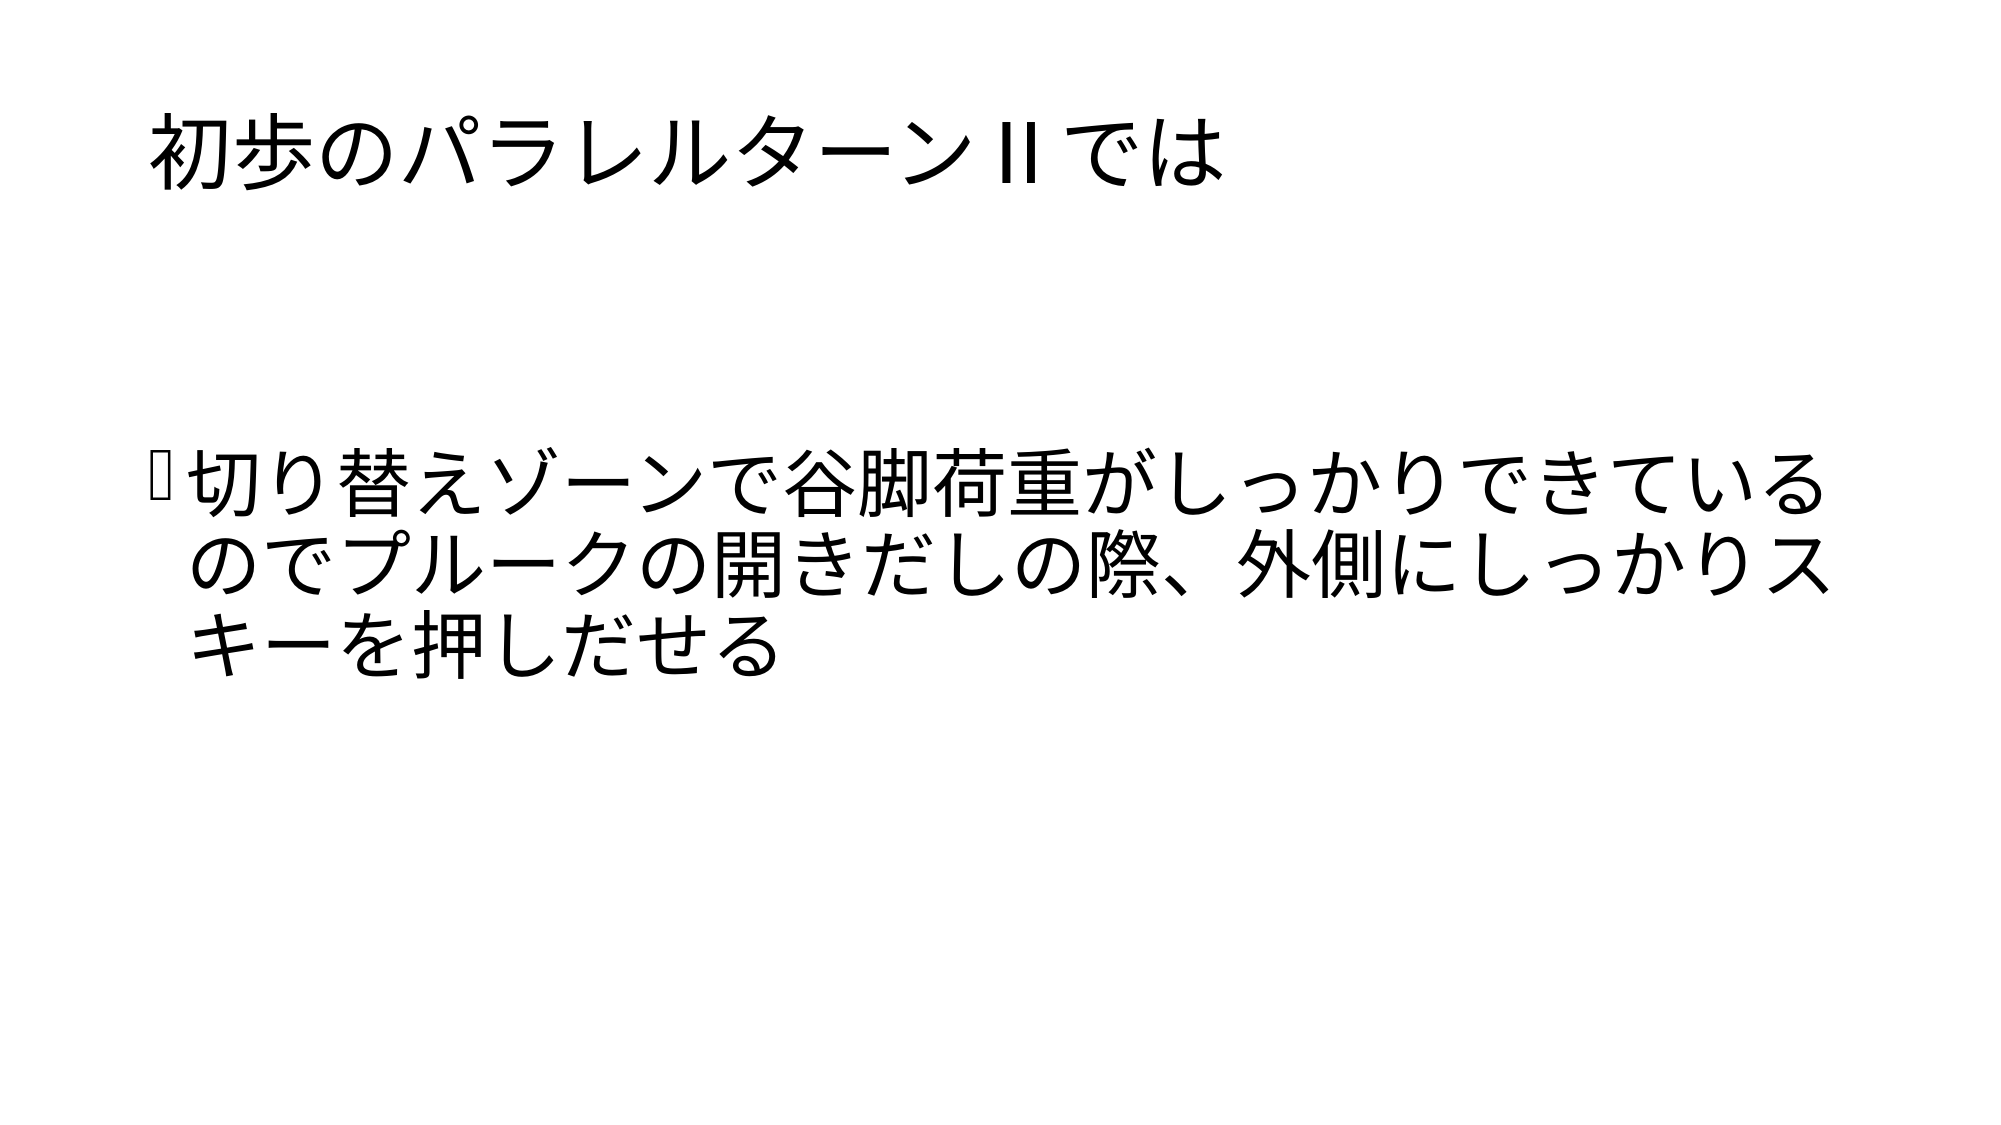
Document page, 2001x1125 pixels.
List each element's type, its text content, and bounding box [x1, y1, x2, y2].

title 初歩のパラレルターンⅡでは [134, 45, 1937, 267]
list 切り替えゾーンで谷脚荷重がしっかりできているのでプルークの開きだしの際、外側にしっかりスキーを押しだせる [134, 328, 1891, 1062]
